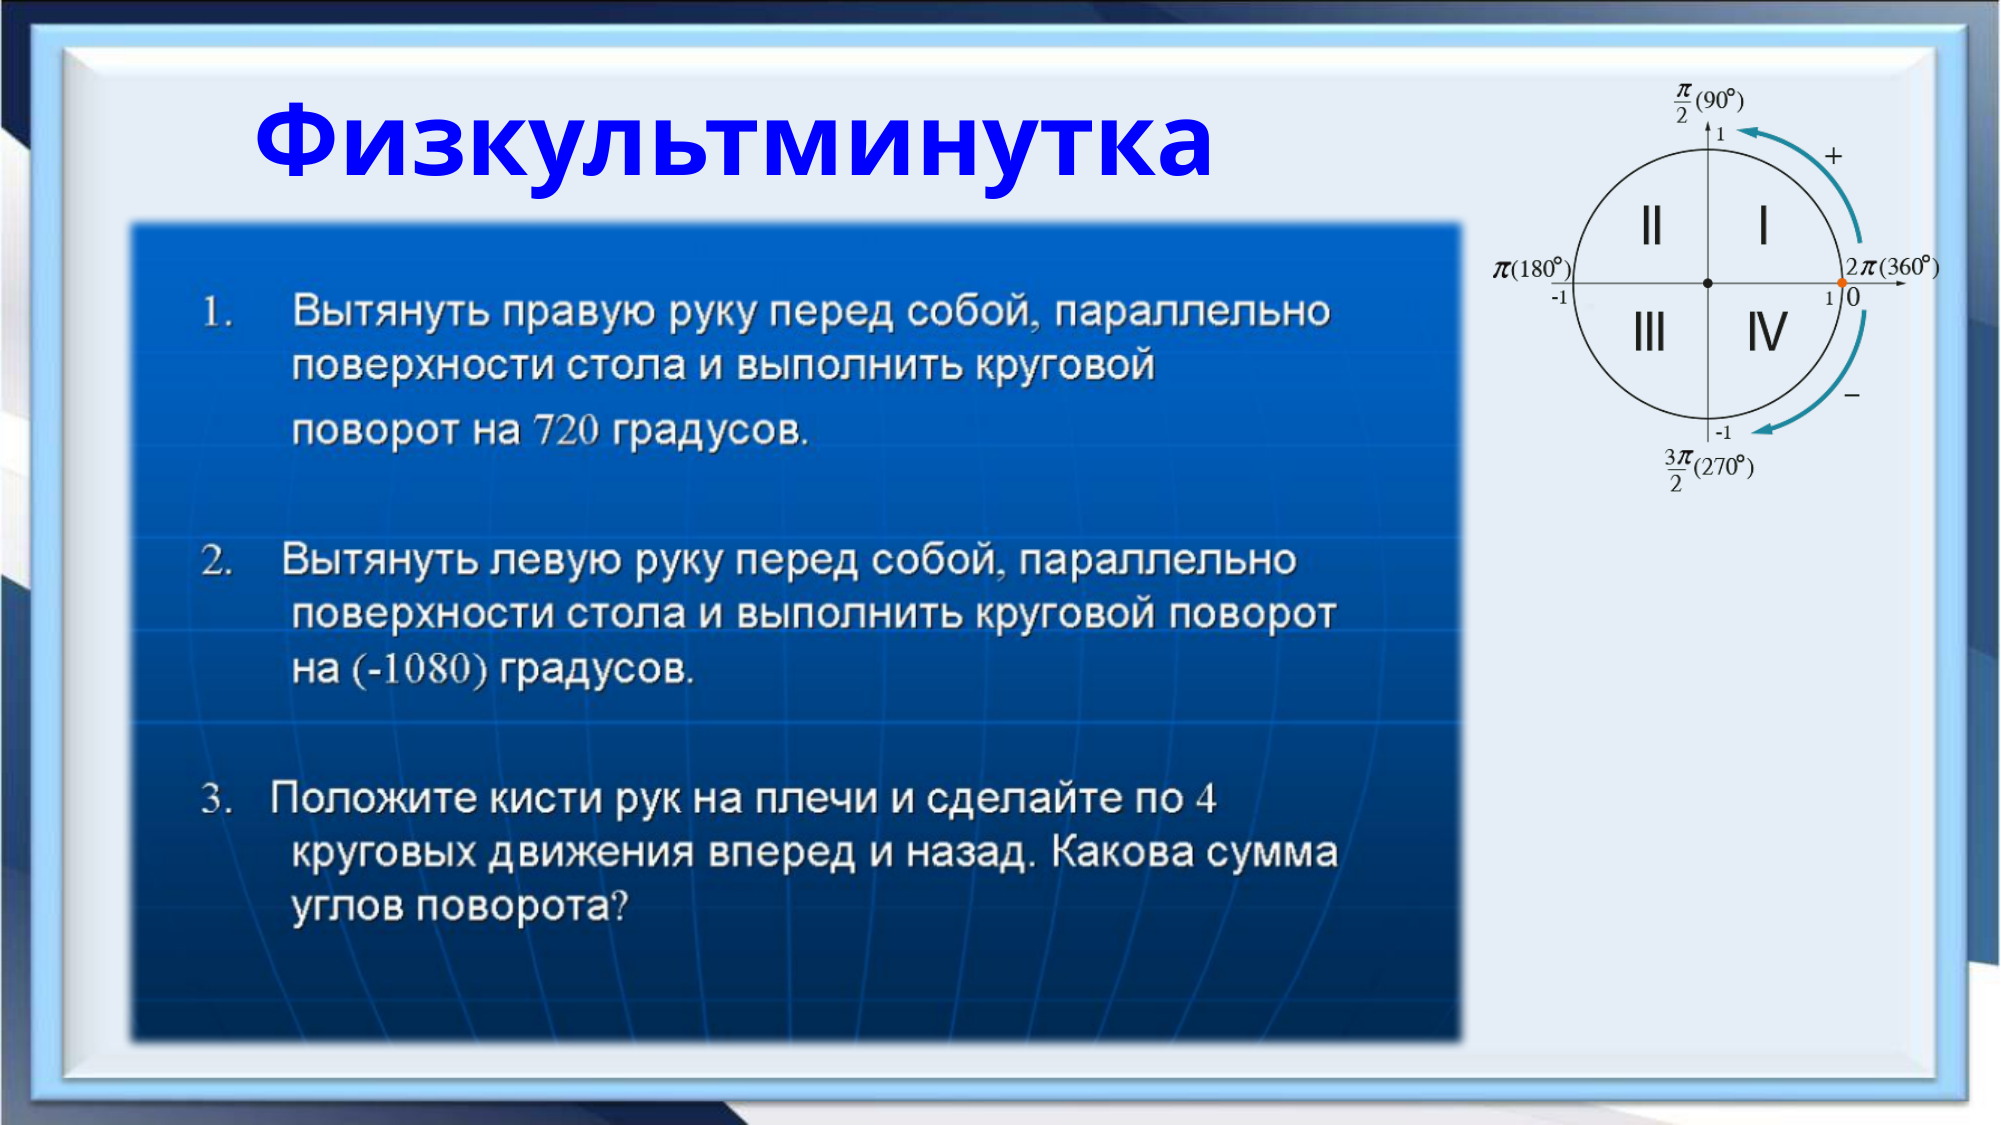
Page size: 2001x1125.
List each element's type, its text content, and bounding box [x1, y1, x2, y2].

picture [0, 0, 2001, 1125]
text_box Физкультминутка [150, 68, 1322, 204]
